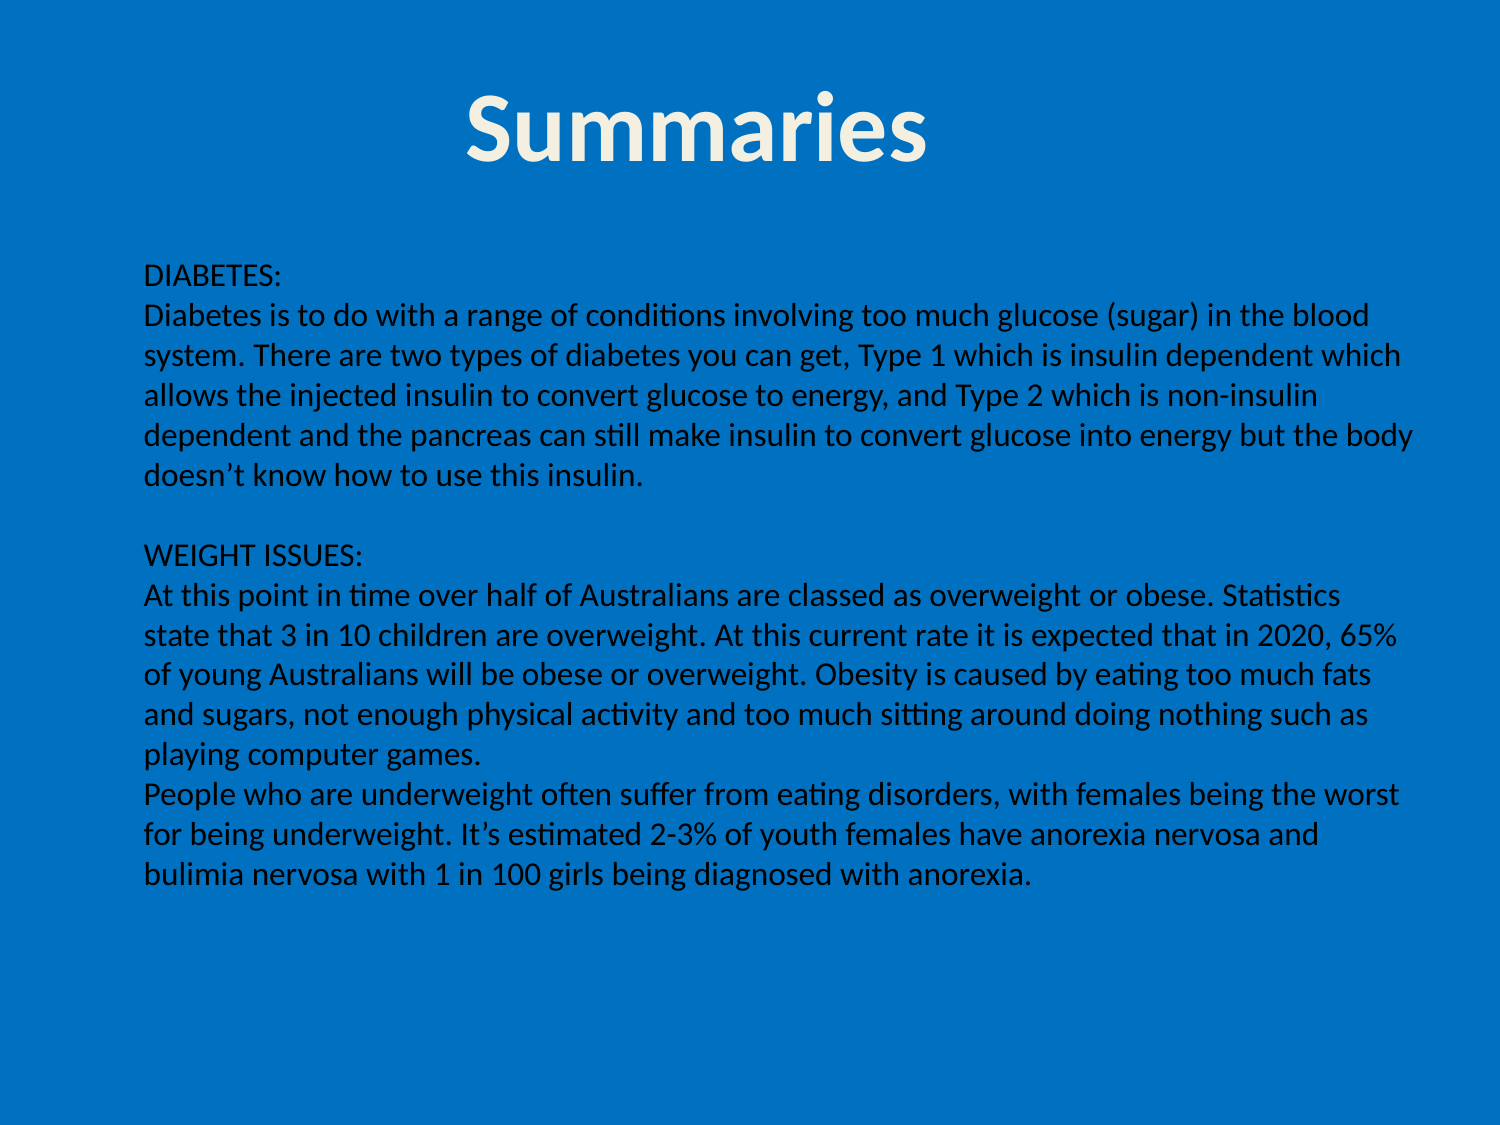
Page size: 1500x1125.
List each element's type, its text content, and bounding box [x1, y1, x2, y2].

text_box DIABETES: Diabetes is to do with a range of conditions involving too much glucose (sugar) in the blood system. There are two types of diabetes you can get, Type 1 which is insulin dependent which allows the injected insulin to convert glucose to energy, and Type 2 which is non-insulin dependent and the pancreas can still make insulin to convert glucose into energy but the body doesn’t know how to use this insulin. WEIGHT ISSUES: At this point in time over half of Australians are classed as overweight or obese. Statistics state that 3 in 10 children are overweight. At this current rate it is expected that in 2020, 65% of young Australians will be obese or overweight. Obesity is caused by eating too much fats and sugars, not enough physical activity and too much sitting around doing nothing such as playing computer games. People who are underweight often suffer from eating disorders, with females being the worst for being underweight. It’s estimated 2-3% of youth females have anorexia nervosa and bulimia nervosa with 1 in 100 girls being diagnosed with anorexia. [128, 246, 1430, 945]
text_box Summaries [336, 54, 1058, 190]
